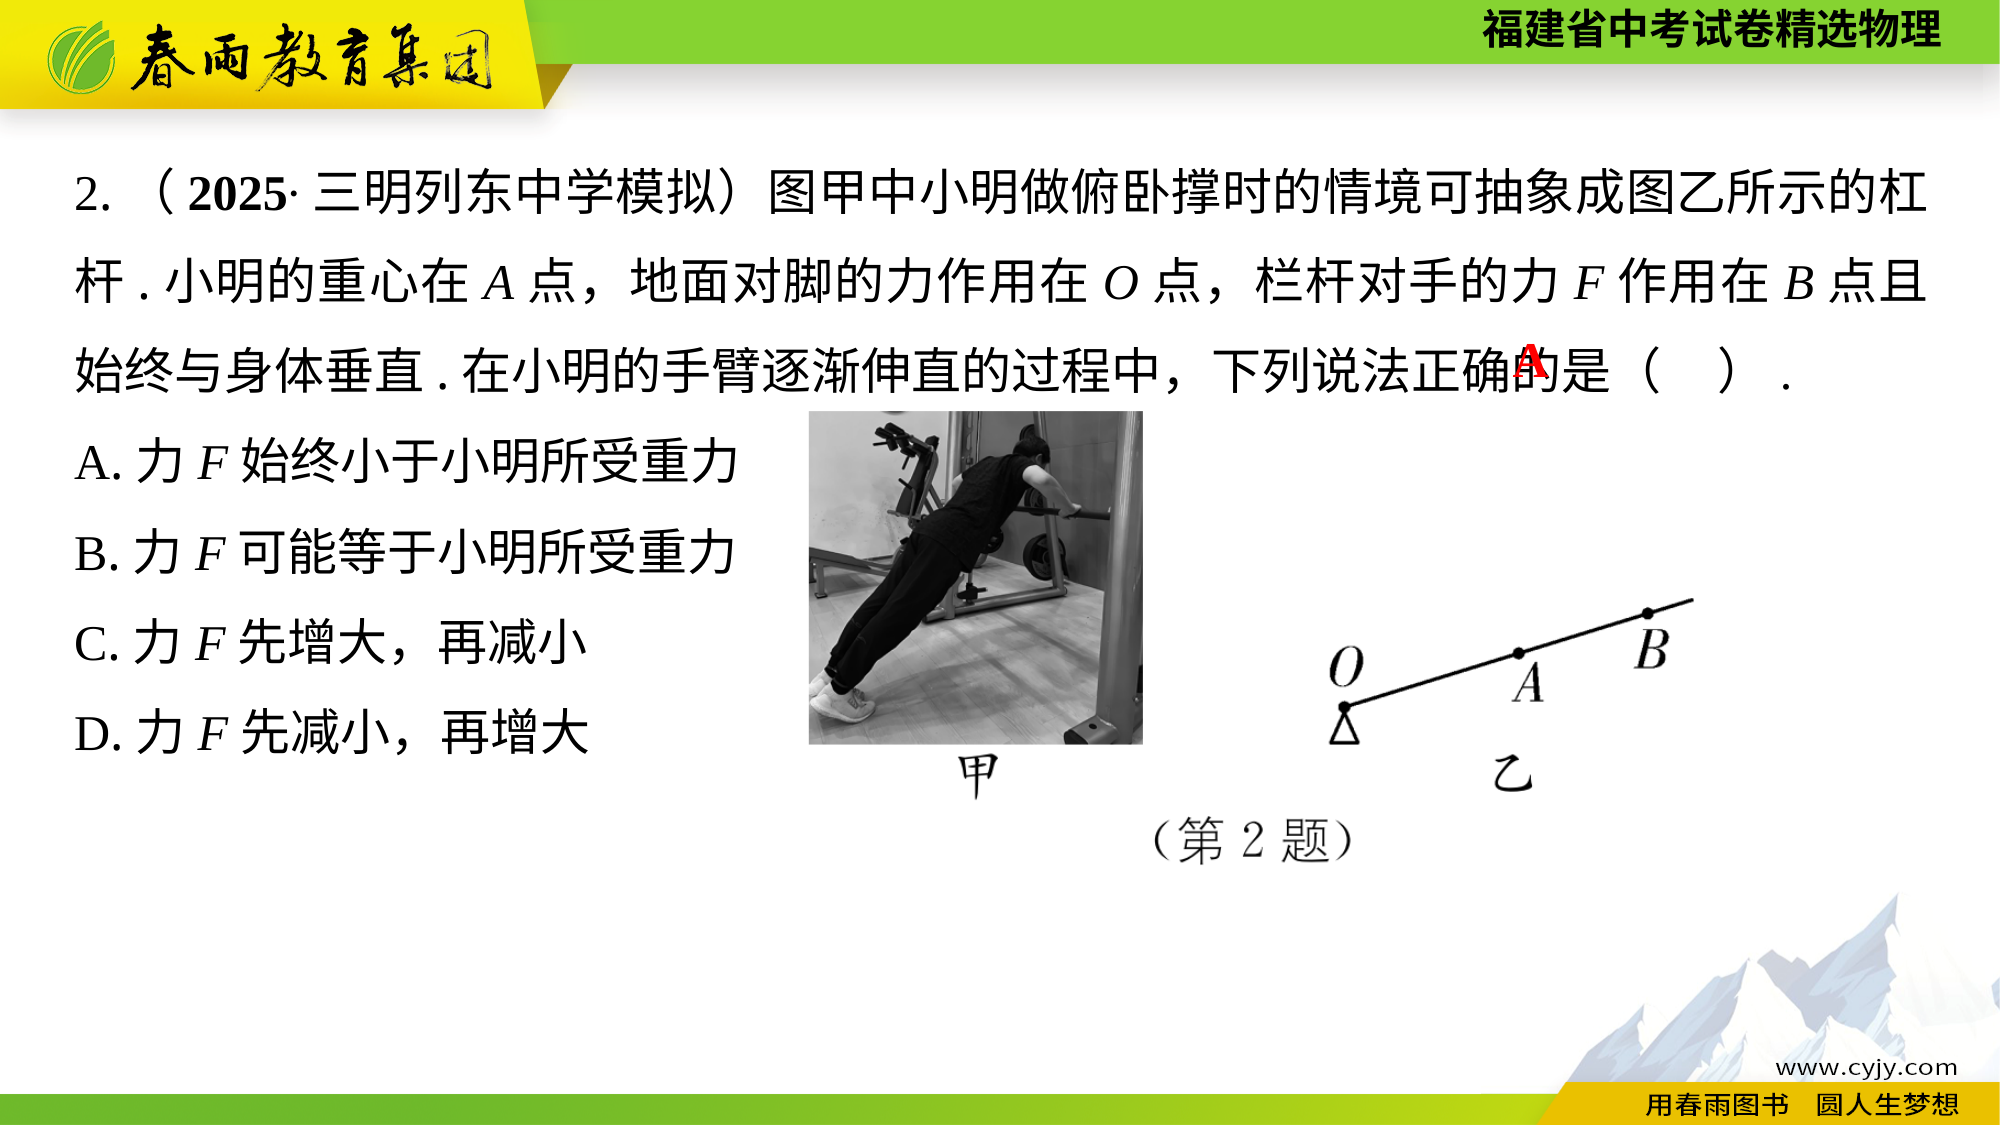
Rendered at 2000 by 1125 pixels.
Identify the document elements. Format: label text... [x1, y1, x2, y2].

picture [0, 0, 2000, 1125]
text_box A [1497, 319, 1564, 395]
list 2.（2025∙三明列东中学模拟）图甲中小明做俯卧撑时的情境可抽象成图乙所示的杠杆.小明的重心在A点，地面对脚的力作用在O点，栏杆对手的力F作用在B点且始终与身体垂直.在小明的手臂逐渐伸直的过程中，下列说法正确的是（ ）. A.力F始终小于小明所受重力 B.力F可能等于小明所受重力 C.力F先增大，再减小 D.力F先减小，再增大 [59, 122, 1944, 774]
